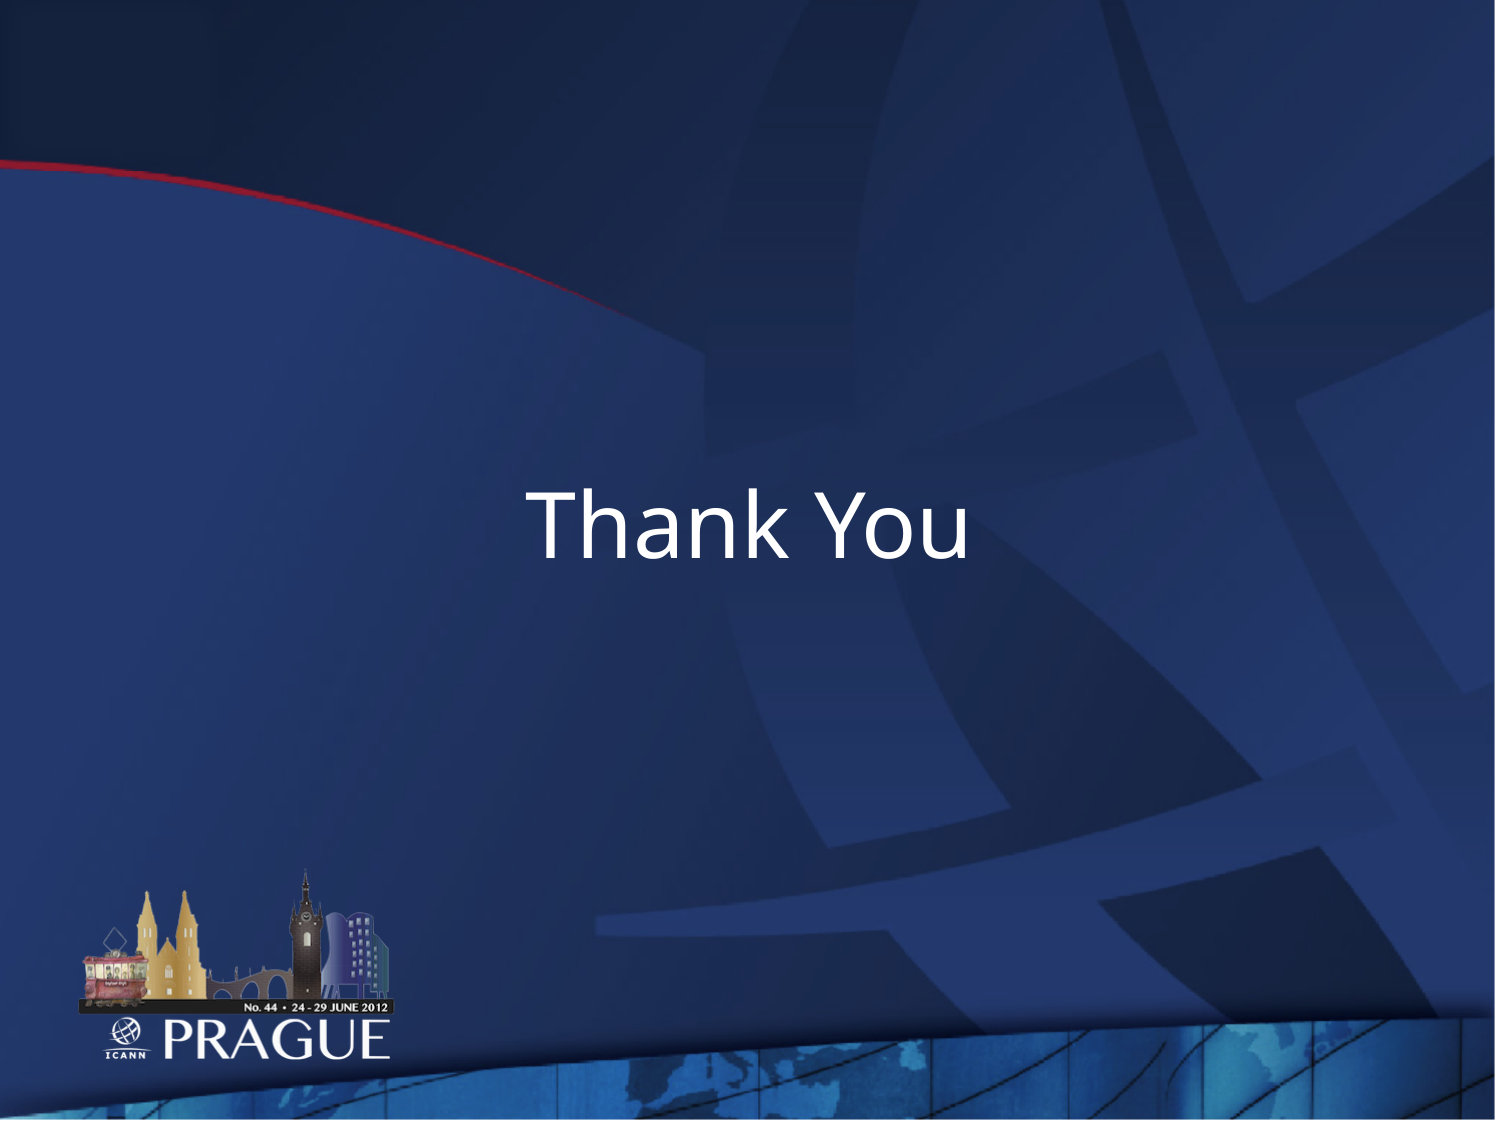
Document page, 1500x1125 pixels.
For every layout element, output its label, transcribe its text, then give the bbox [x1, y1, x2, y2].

picture [75, 862, 397, 1063]
title Thank You [112, 459, 1388, 625]
